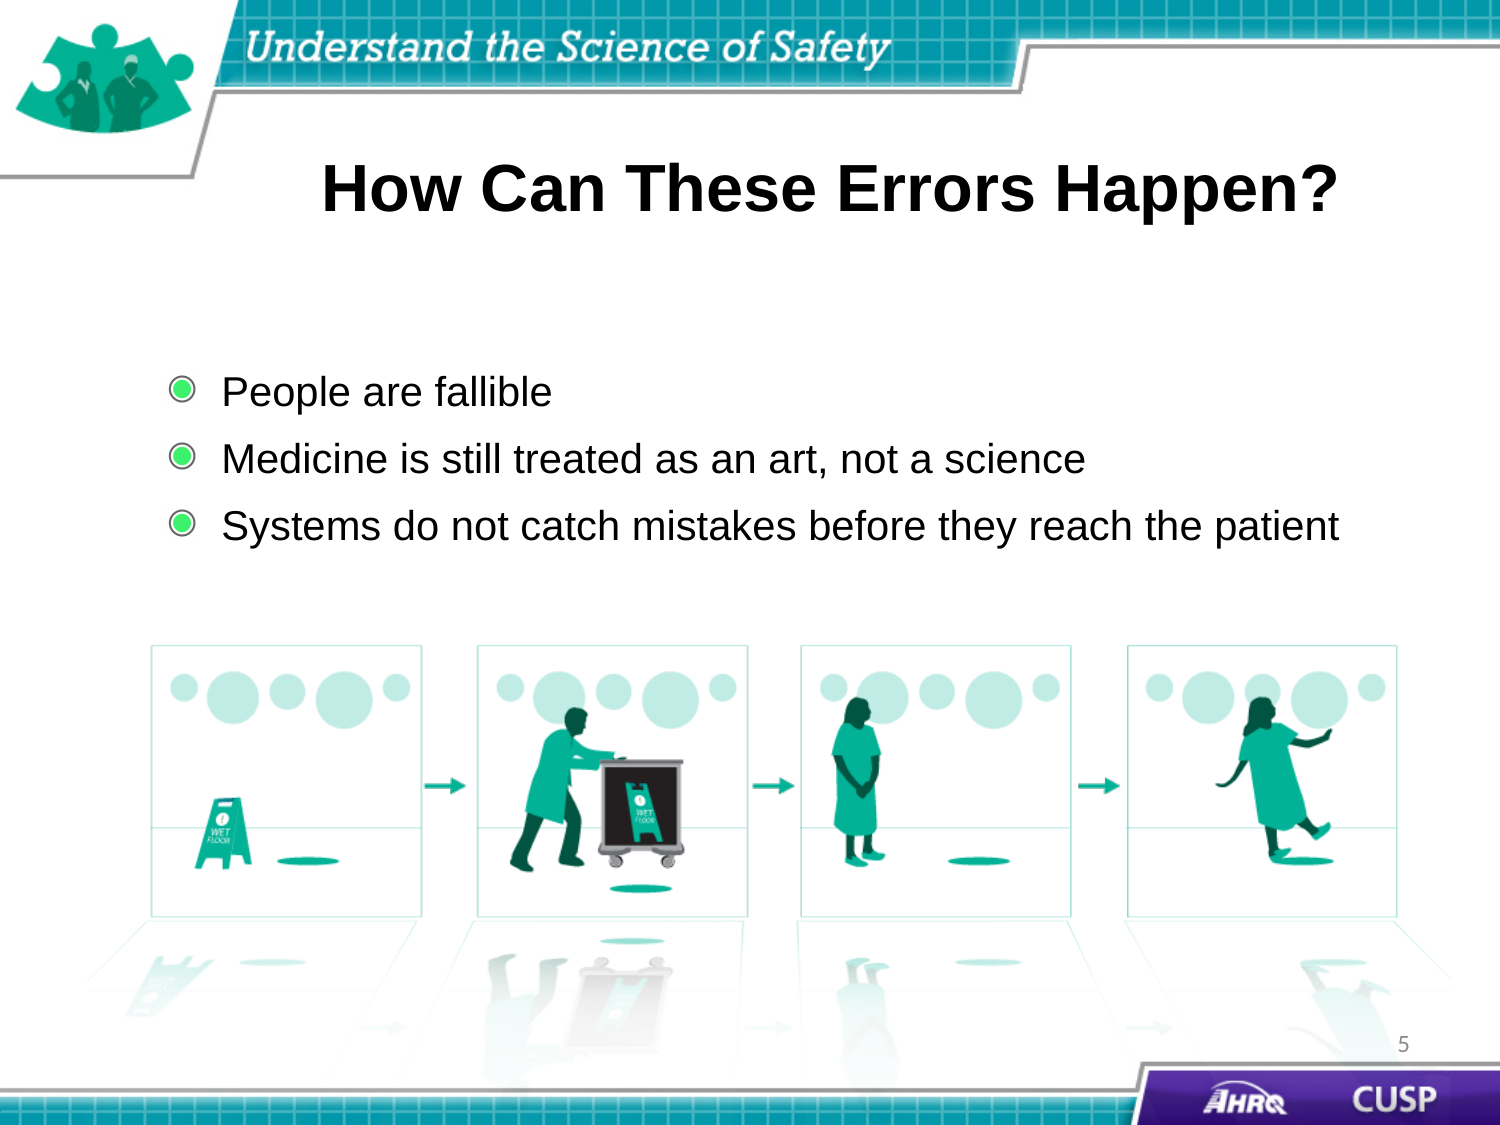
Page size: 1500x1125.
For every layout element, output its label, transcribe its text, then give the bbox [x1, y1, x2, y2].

list People are fallible Medicine is still treated as an art, not a science Systems do not catch mistakes before they reach the patient [150, 350, 1363, 463]
picture [0, 0, 1500, 1125]
title How Can These Errors Happen? [125, 99, 1500, 270]
